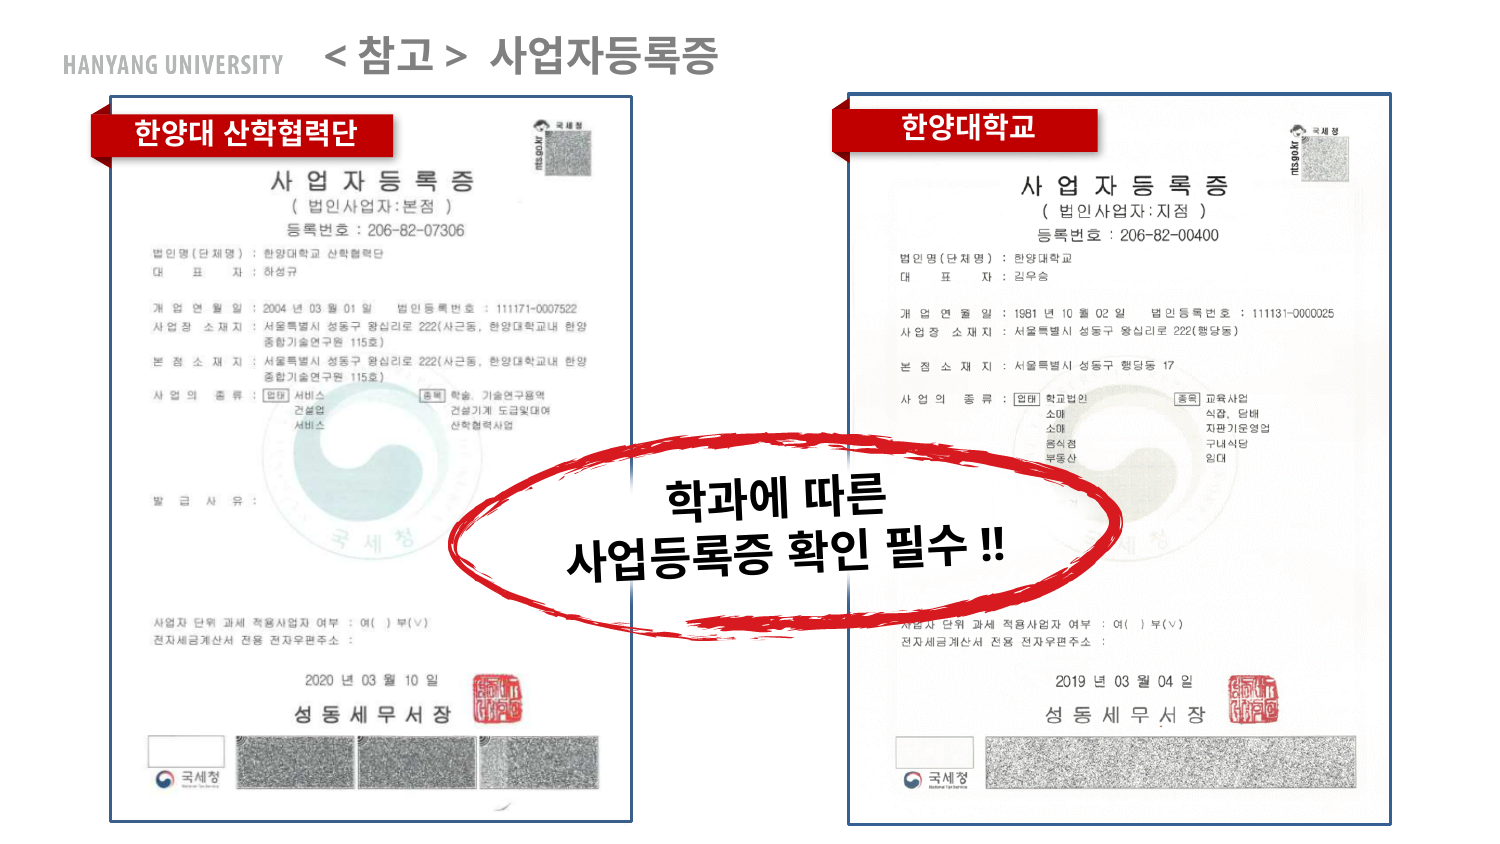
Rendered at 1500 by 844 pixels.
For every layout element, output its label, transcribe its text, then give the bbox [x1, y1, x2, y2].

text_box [805, 97, 1133, 164]
picture [112, 96, 633, 826]
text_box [436, 432, 1133, 641]
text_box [60, 102, 433, 169]
picture [849, 95, 1389, 823]
text_box <참고> 사업자등록증 [308, 21, 736, 87]
picture [64, 55, 283, 74]
